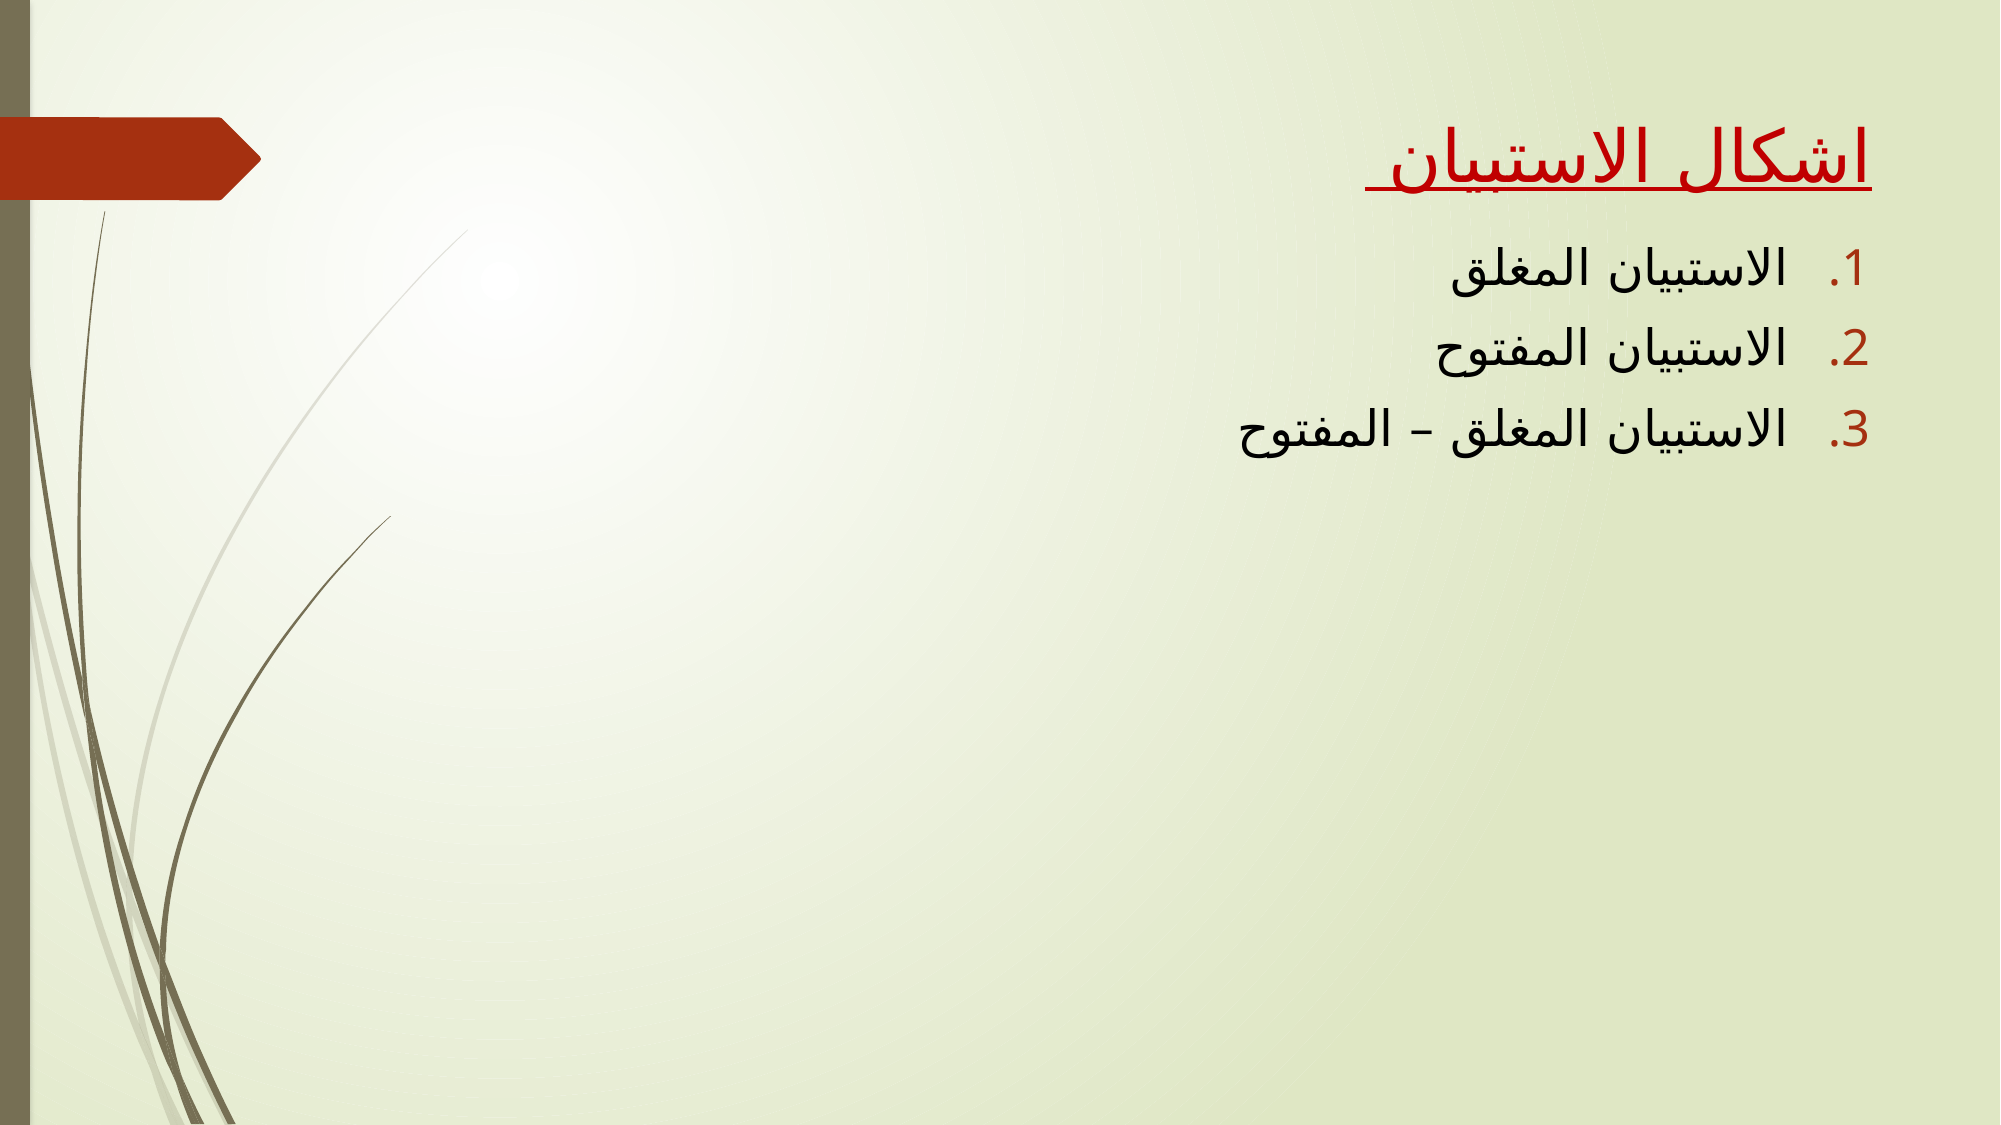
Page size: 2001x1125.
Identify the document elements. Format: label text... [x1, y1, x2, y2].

title اشكال الاستبيان [425, 102, 1888, 206]
list الاستبيان المغلق الاستبيان المفتوح الاستبيان المغلق – المفتوح [425, 227, 1888, 848]
